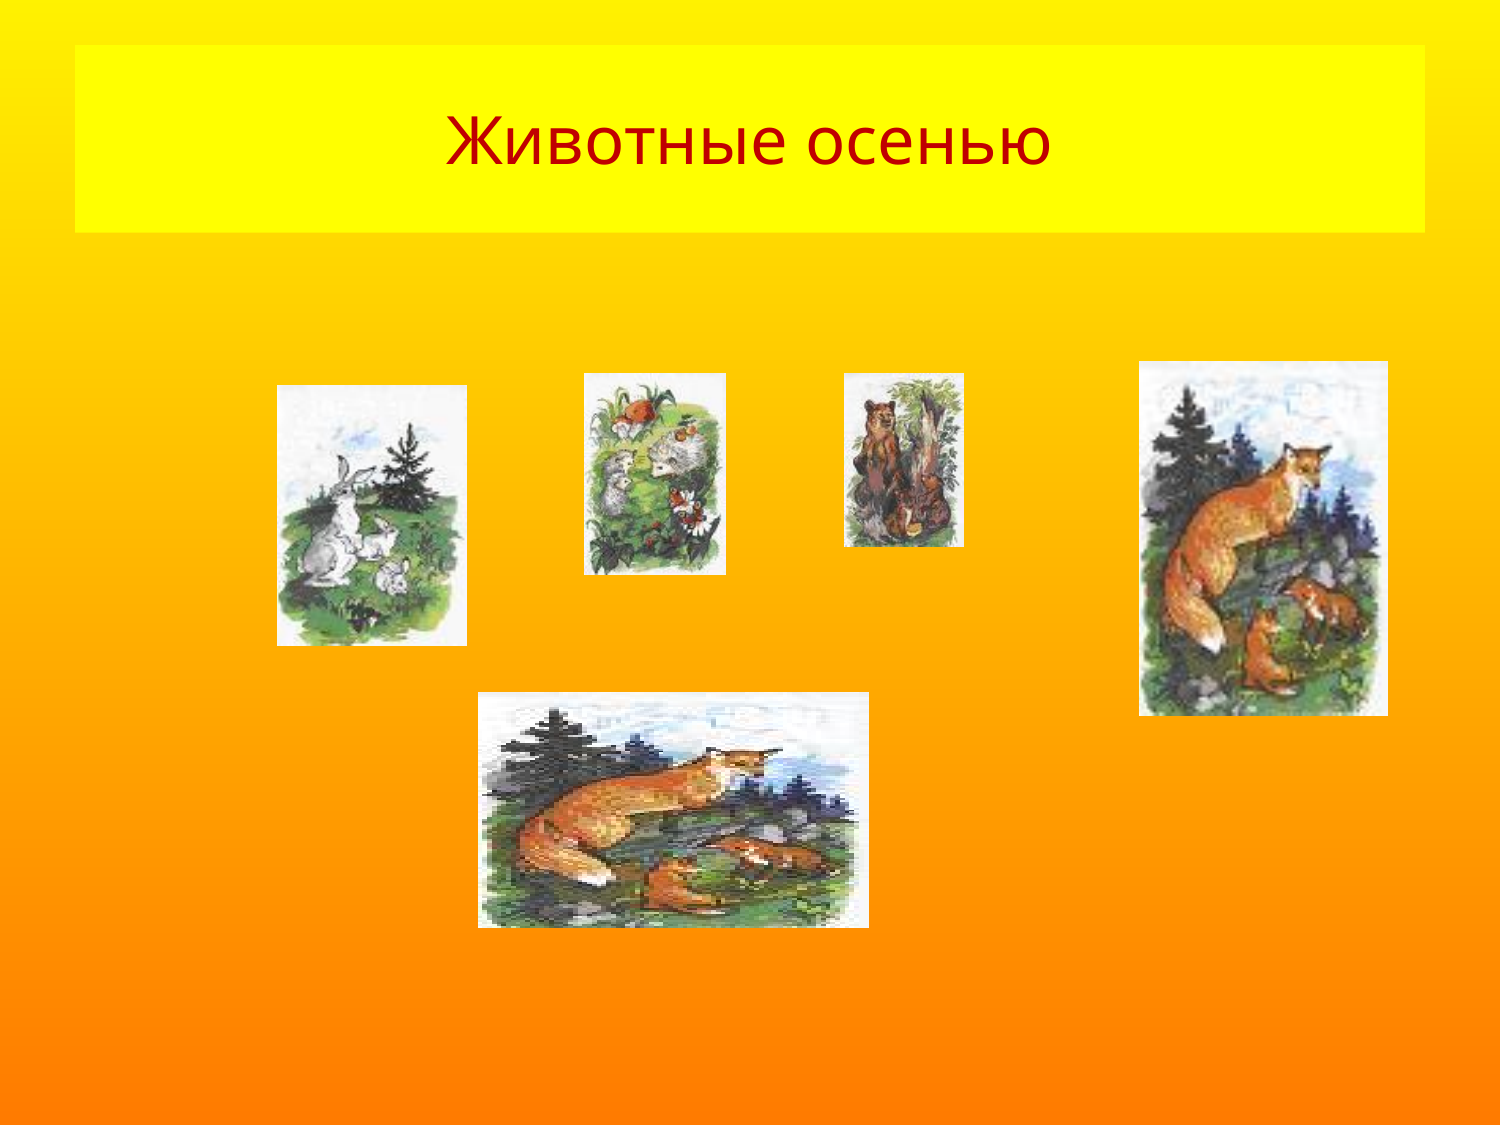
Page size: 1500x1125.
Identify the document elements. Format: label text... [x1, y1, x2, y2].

picture [1139, 361, 1389, 717]
picture [584, 373, 726, 576]
picture [844, 373, 964, 548]
picture [277, 385, 467, 646]
title Животные осенью [75, 45, 1425, 233]
picture [478, 692, 869, 928]
